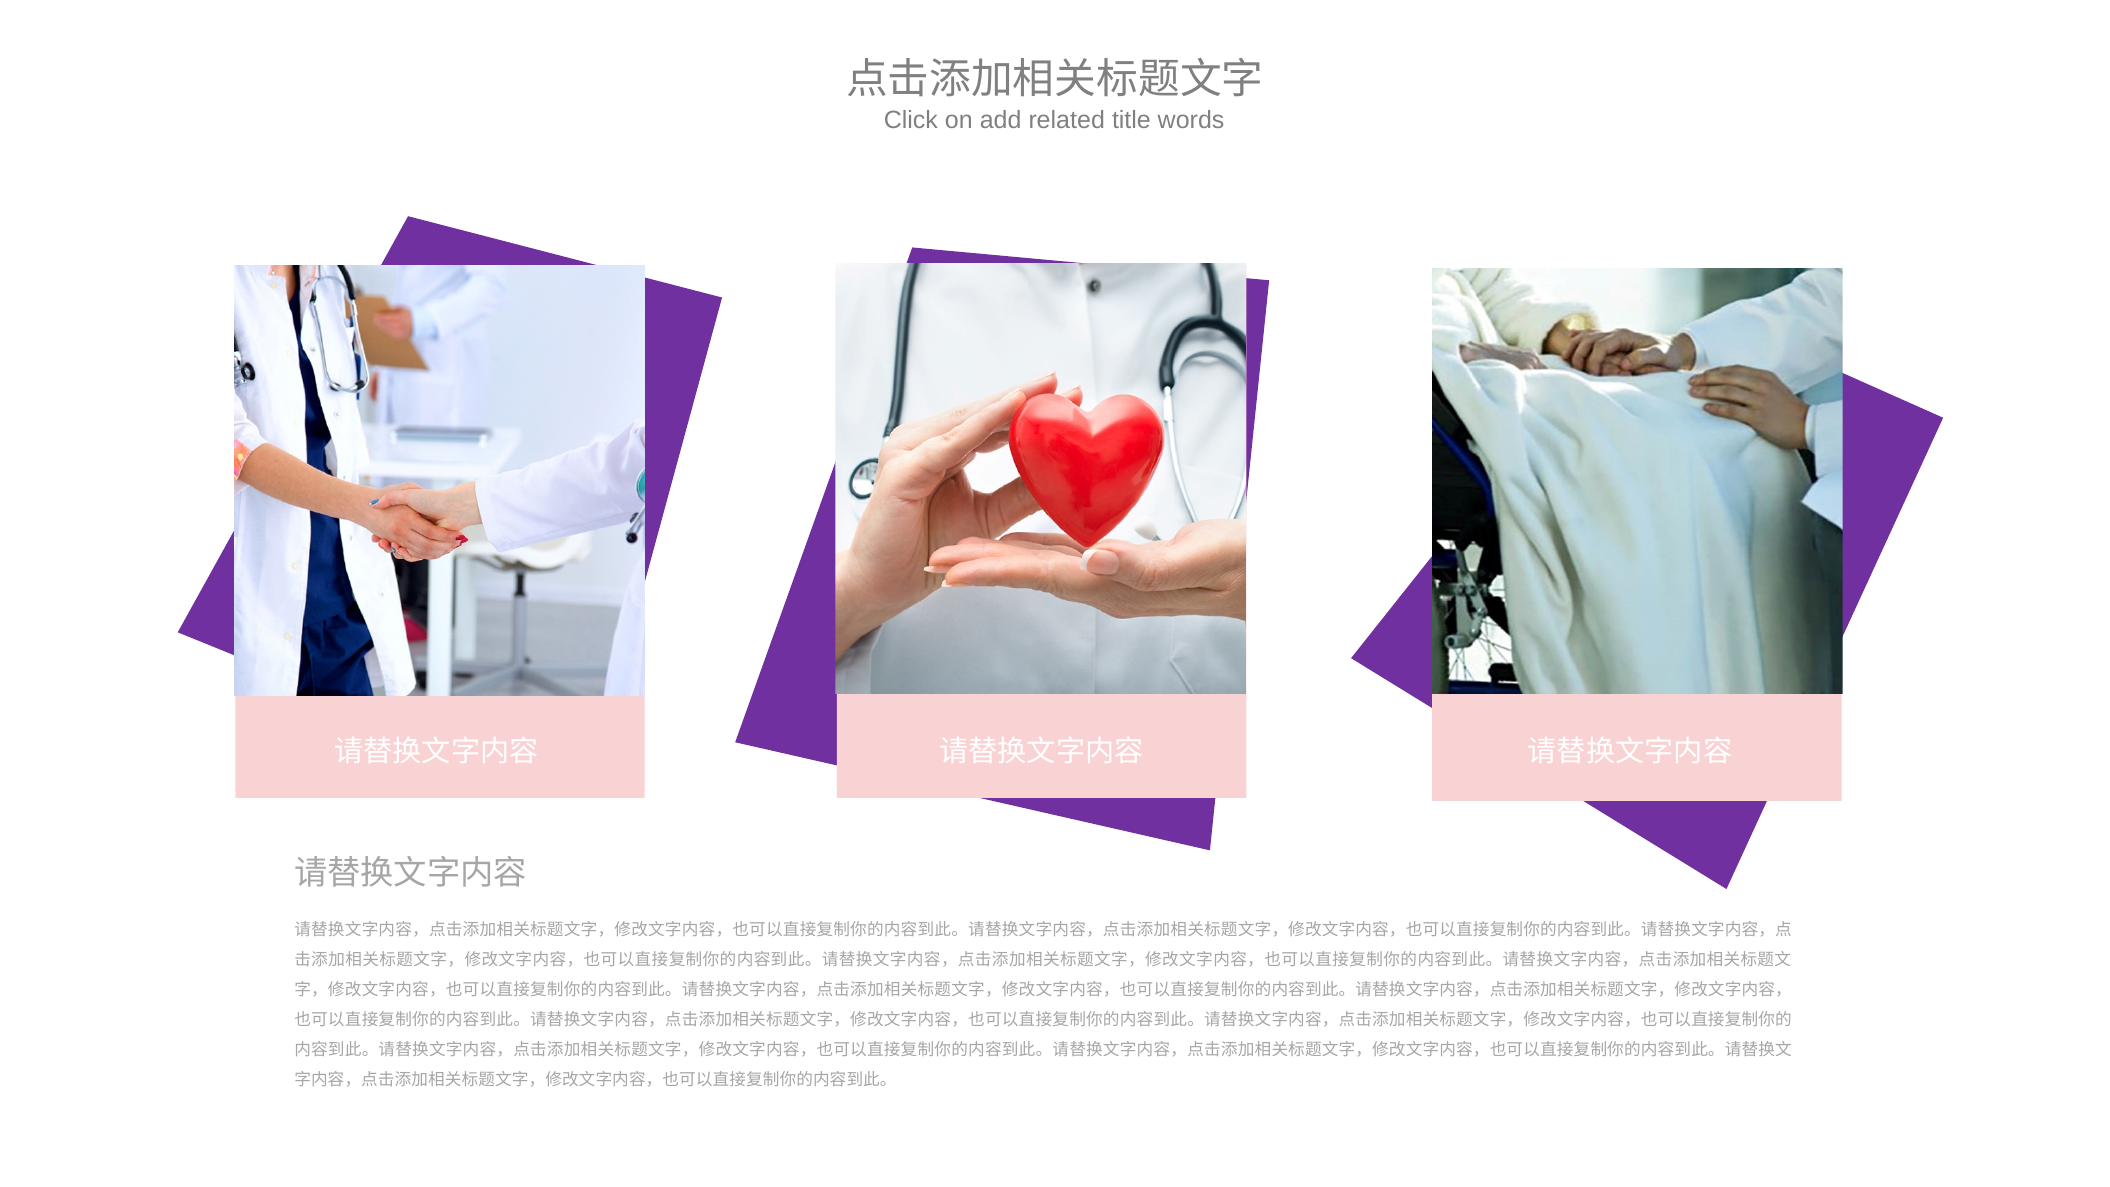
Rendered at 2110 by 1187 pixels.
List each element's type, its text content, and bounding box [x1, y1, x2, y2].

text_box [1432, 694, 1842, 801]
text_box [1844, 373, 1944, 634]
text_box [735, 466, 836, 766]
text_box [235, 697, 645, 798]
text_box [834, 262, 1247, 694]
text_box 请替换文字内容 [1512, 707, 1748, 775]
text_box [177, 532, 233, 655]
text_box [907, 247, 1071, 262]
text_box [1431, 268, 1844, 694]
text_box [1247, 278, 1270, 494]
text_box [279, 823, 1809, 1099]
text_box [1583, 801, 1767, 823]
text_box [1351, 557, 1432, 708]
text_box [646, 277, 723, 578]
text_box 请替换文字内容 [924, 707, 1159, 775]
text_box [836, 694, 1247, 798]
text_box [980, 798, 1216, 823]
text_box Click on add related title words [864, 95, 1246, 158]
text_box 点击添加相关标题文字 [803, 44, 1307, 107]
text_box 请替换文字内容 [319, 707, 554, 775]
text_box [233, 265, 646, 697]
text_box [381, 216, 597, 265]
